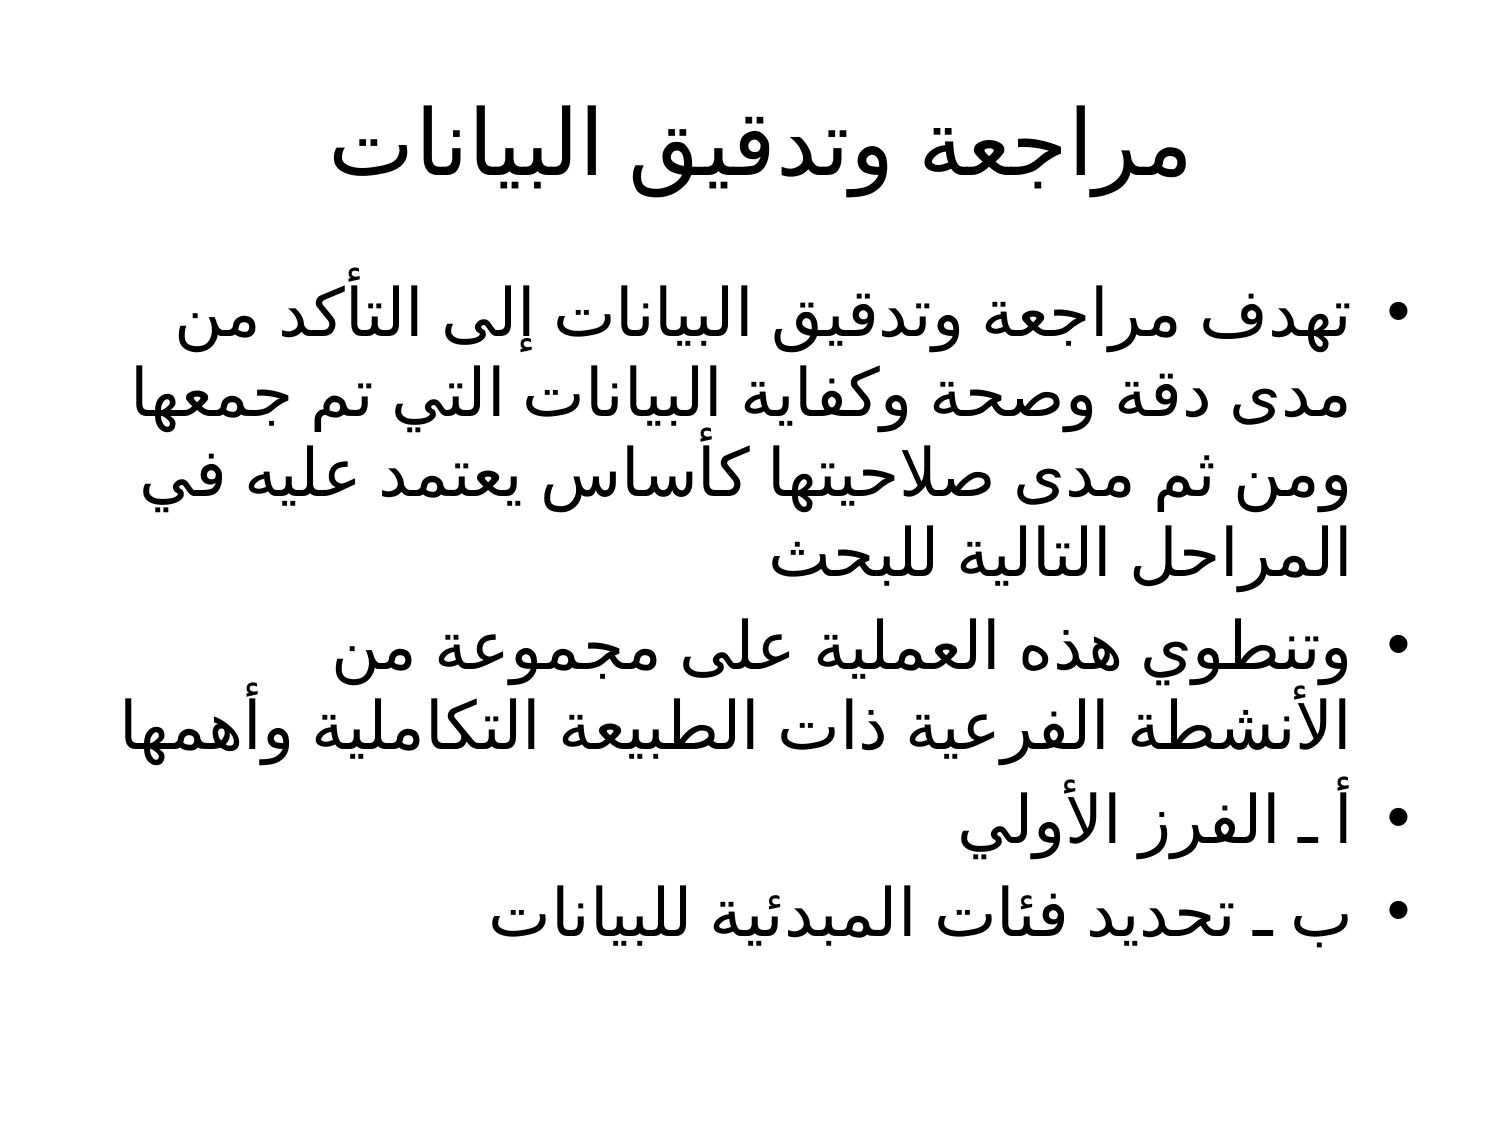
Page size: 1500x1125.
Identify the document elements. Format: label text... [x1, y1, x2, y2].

list تهدف مراجعة وتدقيق البيانات إلى التأكد من مدى دقة وصحة وكفاية البيانات التي تم جمعها ومن ثم مدى صلاحيتها كأساس يعتمد عليه في المراحل التالية للبحث وتنطوي هذه العملية على مجموعة من الأنشطة الفرعية ذات الطبيعة التكاملية وأهمها أ ـ الفرز الأولي ب ـ تحديد فئات المبدئية للبيانات [75, 262, 1425, 1005]
title مراجعة وتدقيق البيانات [75, 45, 1425, 233]
